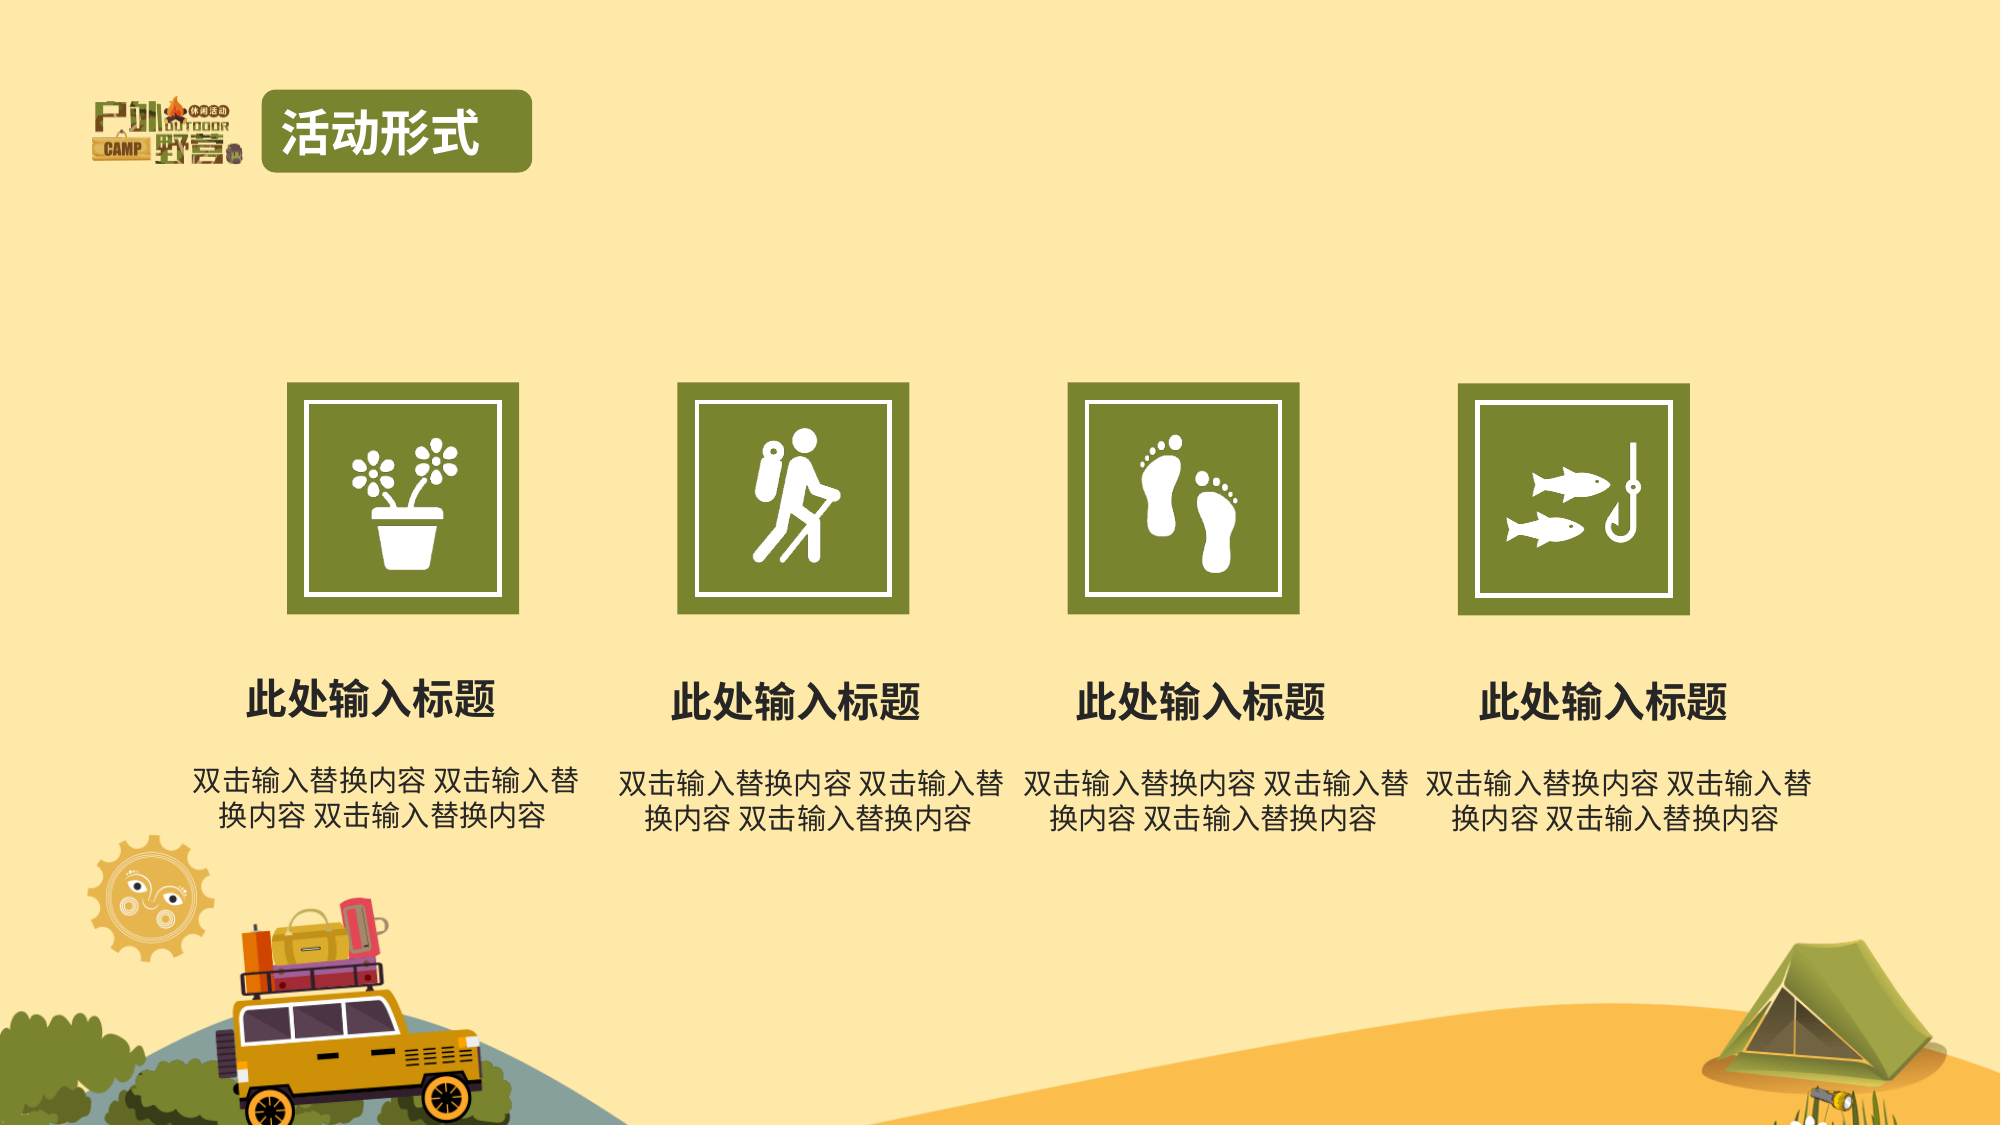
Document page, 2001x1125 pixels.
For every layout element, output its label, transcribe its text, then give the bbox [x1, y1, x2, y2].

text_box [1457, 382, 1691, 616]
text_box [1014, 675, 1416, 836]
text_box [286, 381, 520, 615]
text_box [1416, 675, 1822, 836]
picture [0, 0, 2001, 1125]
text_box [1086, 401, 1281, 596]
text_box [183, 673, 589, 833]
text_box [609, 675, 1014, 836]
text_box [1067, 381, 1301, 615]
text_box 活动形式 [261, 89, 533, 173]
text_box [306, 401, 500, 596]
text_box [676, 381, 910, 615]
text_box [696, 401, 891, 596]
text_box [1476, 402, 1671, 597]
